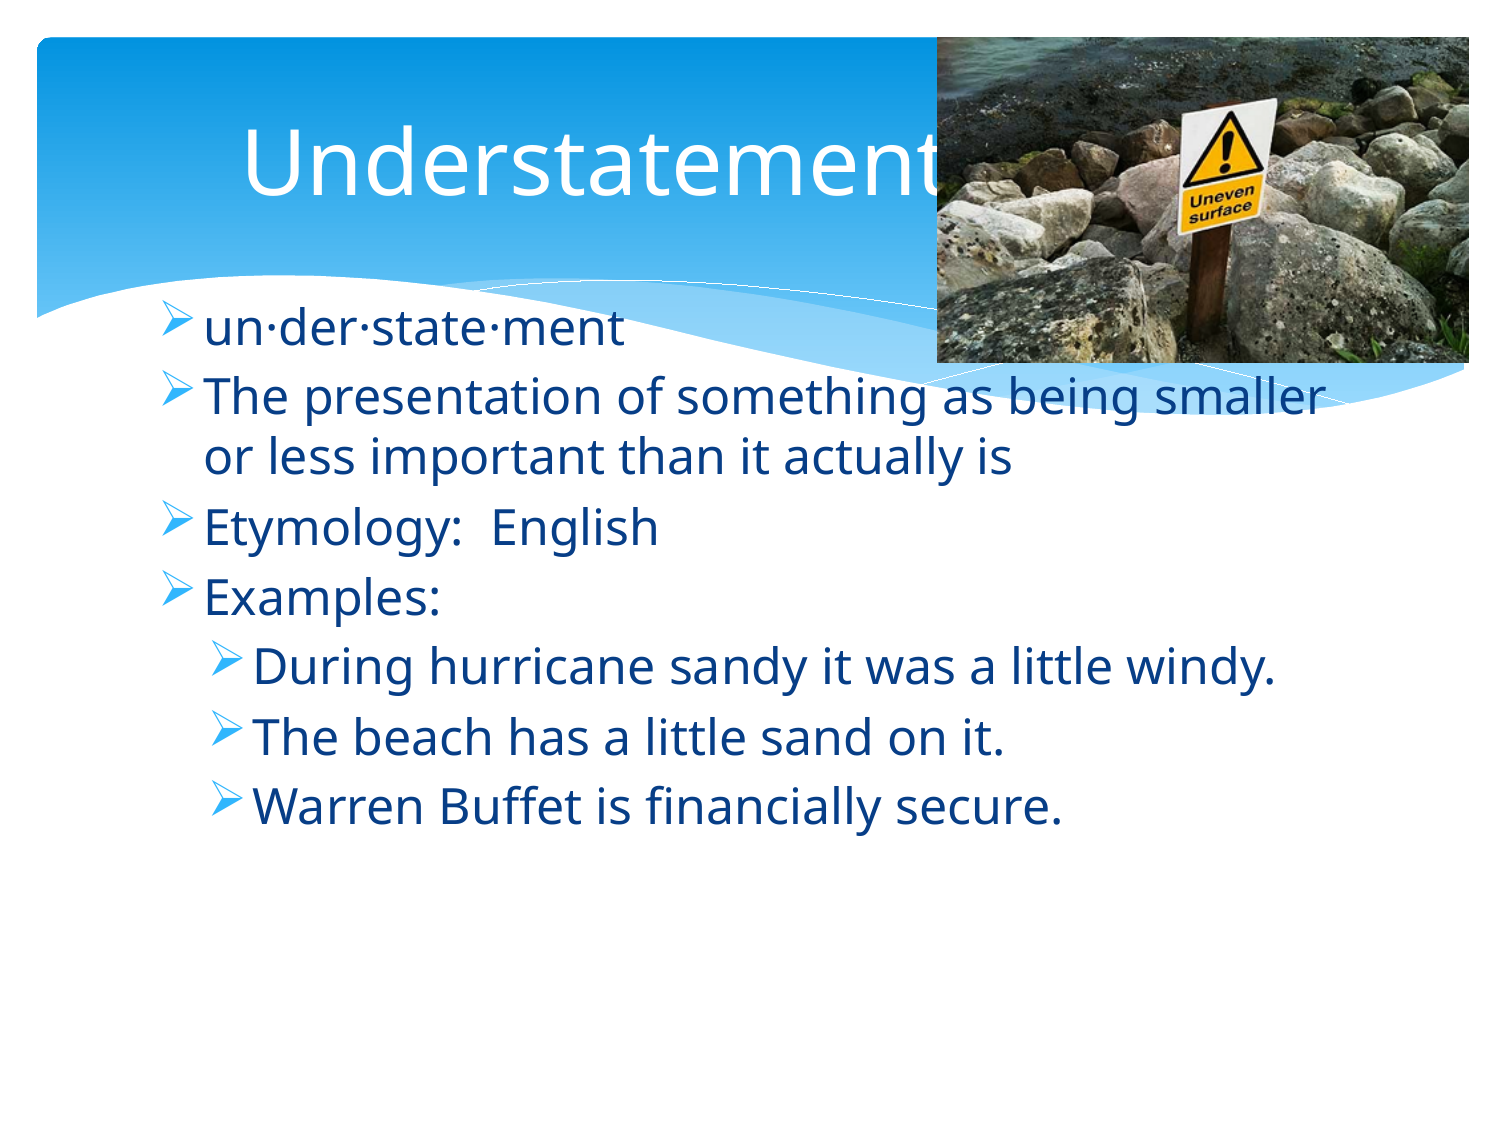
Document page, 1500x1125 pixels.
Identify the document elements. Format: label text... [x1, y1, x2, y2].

list un·der·state·ment The presentation of something as being smaller or less important than it actually is Etymology: English Examples: During hurricane sandy it was a little windy. The beach has a little sand on it. Warren Buffet is financially secure. [143, 287, 1359, 1005]
picture [937, 37, 1469, 363]
title Understatement [75, 55, 931, 261]
